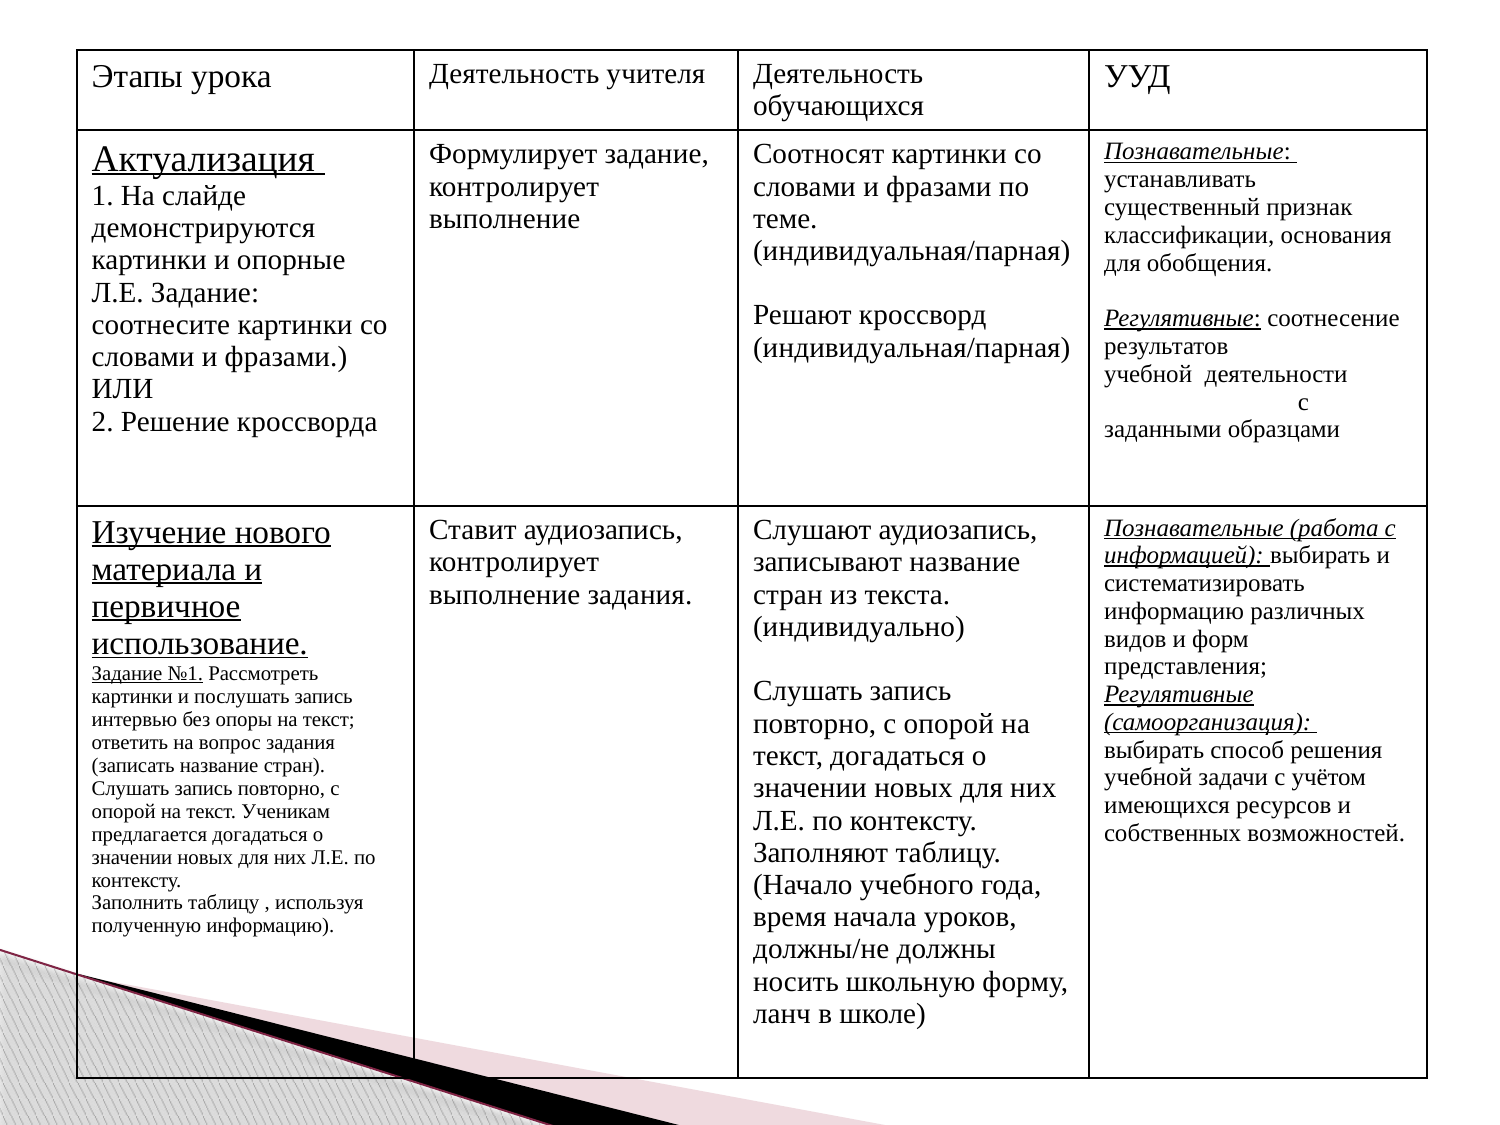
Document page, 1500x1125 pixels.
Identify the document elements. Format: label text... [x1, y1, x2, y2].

table_cell Изучение нового материала и первичное использование. Задание №1. Рассмотреть картинки и послушать запись интервью без опоры на текст; ответить на вопрос задания (записать название стран). Слушать запись повторно, с опорой на текст. Ученикам предлагается догадаться о значении новых для них Л.Е. по контексту. Заполнить таблицу , используя полученную информацию). [78, 507, 413, 1077]
table_cell Познавательные (работа с информацией): выбирать и систематизировать информацию различных видов и форм представления; Регулятивные (самоорганизация): выбирать способ решения учебной задачи с учётом имеющихся ресурсов и собственных возможностей. [1090, 507, 1426, 1077]
table_cell Соотносят картинки со словами и фразами по теме. (индивидуальная/парная) Решают кроссворд (индивидуальная/парная) [739, 131, 1088, 505]
table_cell Познавательные: устанавливать существенный признак классификации, основания для обобщения. Регулятивные: соотнесение результатов учебной деятельности с заданными образцами [1090, 131, 1426, 505]
table_header Деятельность обучающихся [739, 51, 1088, 129]
table_cell Ставит аудиозапись, контролирует выполнение задания. [415, 507, 737, 1077]
table_cell Формулирует задание, контролирует выполнение [415, 131, 737, 505]
table_cell Слушают аудиозапись, записывают название стран из текста. (индивидуально) Слушать запись повторно, с опорой на текст, догадаться о значении новых для них Л.Е. по контексту. Заполняют таблицу. (Начало учебного года, время начала уроков, должны/не должны носить школьную форму, ланч в школе) [739, 507, 1088, 1077]
table_header УУД [1090, 51, 1426, 129]
table_cell Актуализация 1. На слайде демонстрируются картинки и опорные Л.Е. Задание: соотнесите картинки со словами и фразами.) ИЛИ 2. Решение кроссворда [78, 131, 413, 505]
table_header Деятельность учителя [415, 51, 737, 129]
table_header Этапы урока [78, 51, 413, 129]
